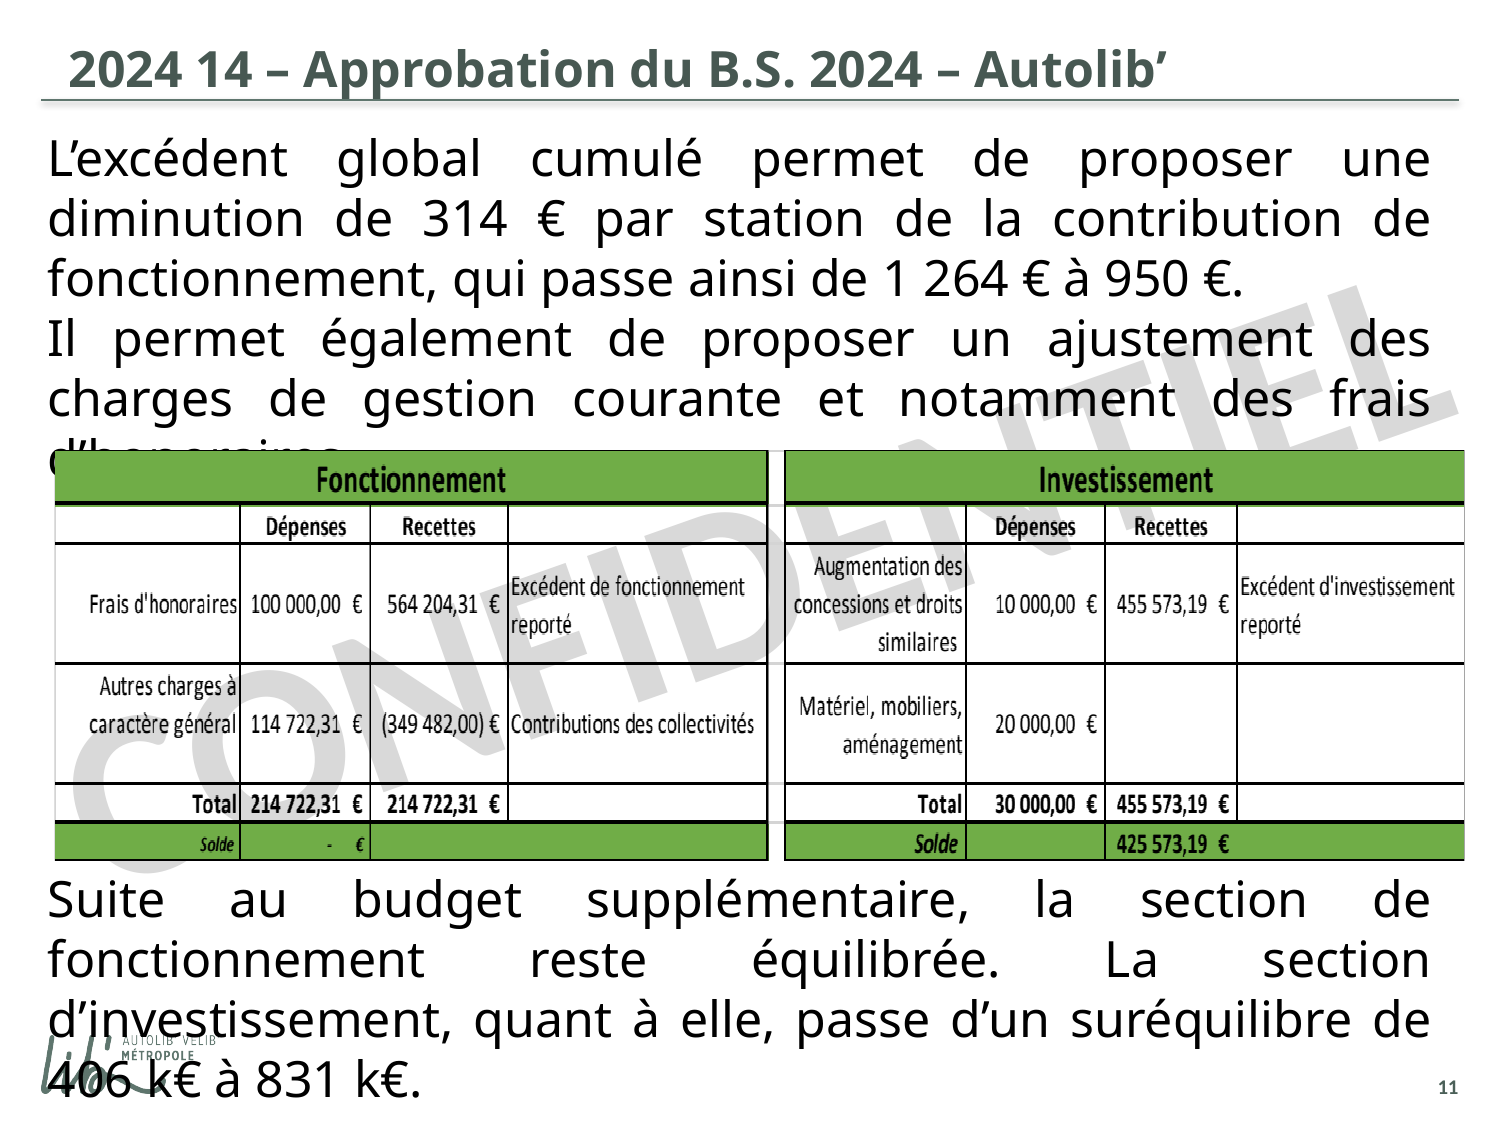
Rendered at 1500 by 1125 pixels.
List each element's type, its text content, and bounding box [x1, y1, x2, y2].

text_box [54, 449, 1465, 861]
text_box Suite au budget supplémentaire, la section de fonctionnement reste équilibrée. La section d’investissement, quant à elle, passe d’un suréquilibre de 406 k€ à 831 k€. [33, 860, 1447, 1116]
text_box L’excédent global cumulé permet de proposer une diminution de 314 € par station de la contribution de fonctionnement, qui passe ainsi de 1 264 € à 950 €. Il permet également de proposer un ajustement des charges de gestion courante et notamment des frais d’honoraires. [33, 118, 1447, 494]
text_box 2024 14 – Approbation du B.S. 2024 – Autolib’ [53, 30, 1447, 106]
